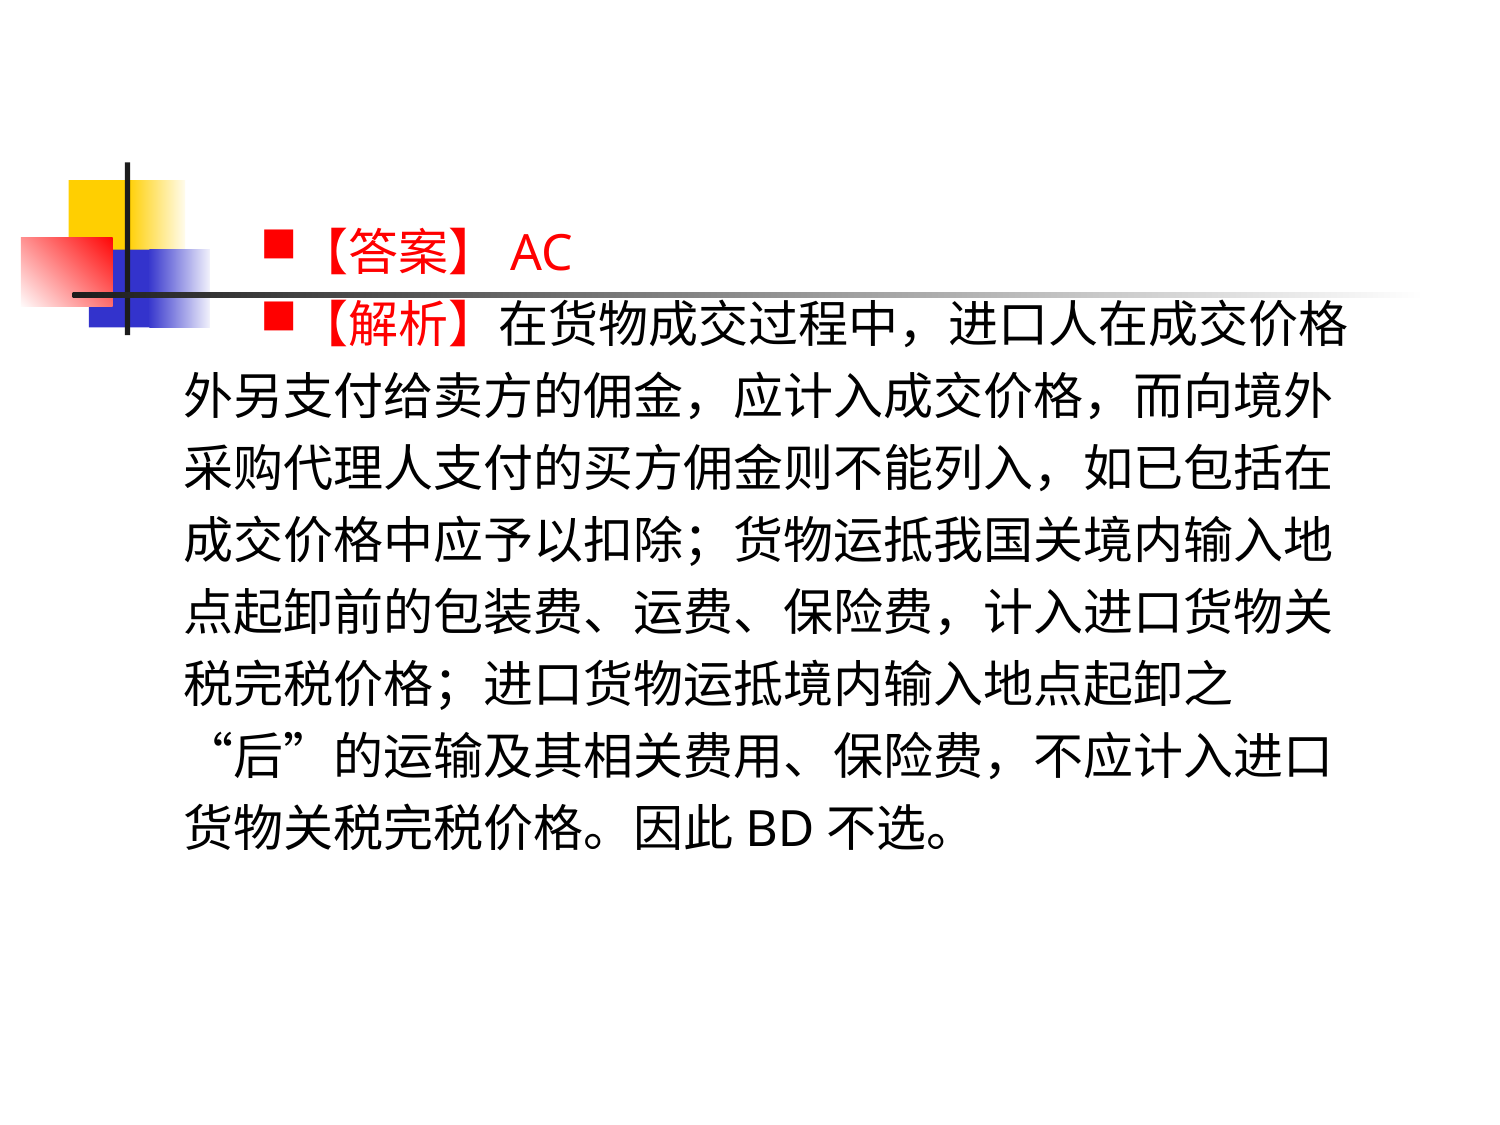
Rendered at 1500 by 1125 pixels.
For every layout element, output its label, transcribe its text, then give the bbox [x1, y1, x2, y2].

list 【答案】AC 【解析】在货物成交过程中，进口人在成交价格外另支付给卖方的佣金，应计入成交价格，而向境外采购代理人支付的买方佣金则不能列入，如已包括在成交价格中应予以扣除；货物运抵我国关境内输入地点起卸前的包装费、运费、保险费，计入进口货物关税完税价格；进口货物运抵境内输入地点起卸之“后”的运输及其相关费用、保险费，不应计入进口货物关税完税价格。因此BD不选。 [112, 200, 1388, 877]
